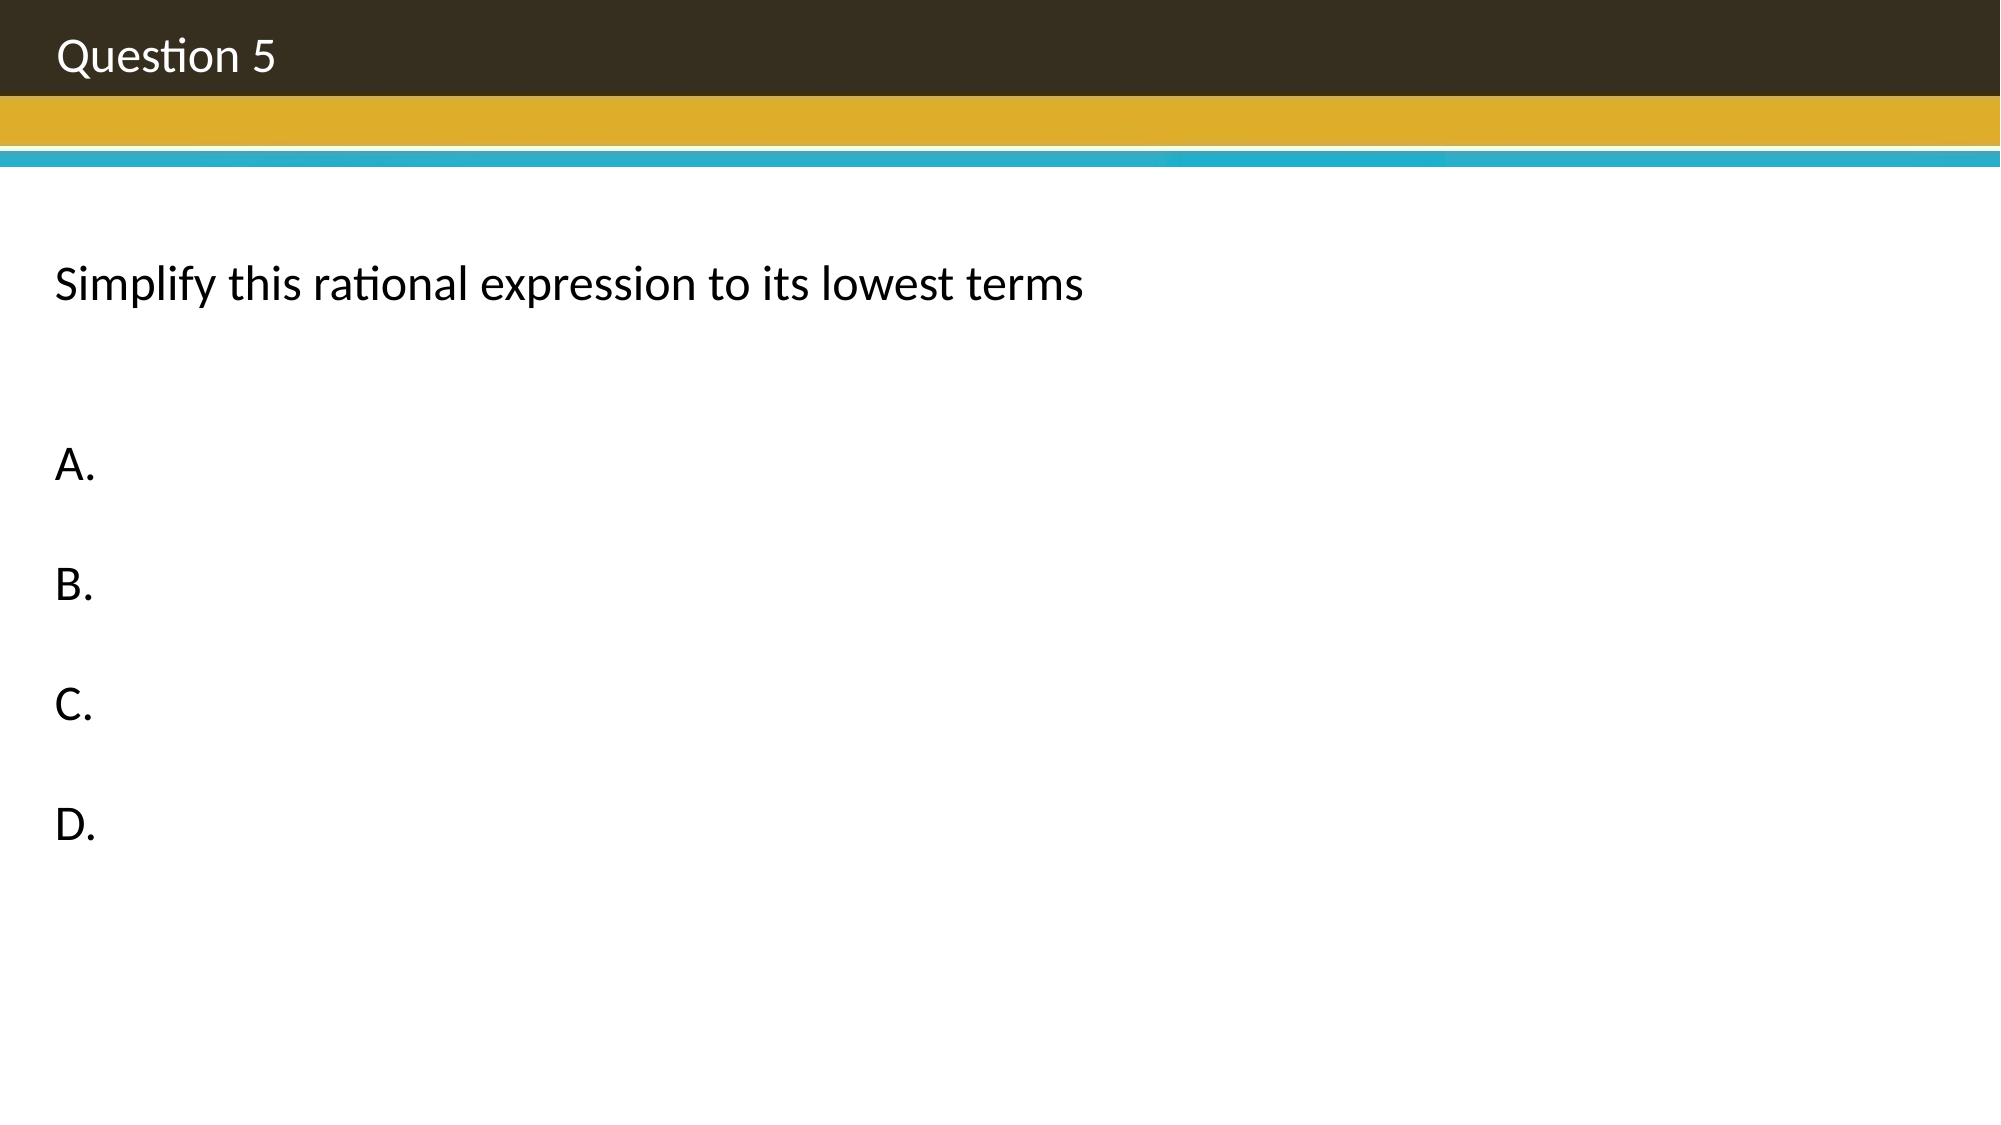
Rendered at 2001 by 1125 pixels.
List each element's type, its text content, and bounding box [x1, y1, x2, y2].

picture [0, 0, 2000, 167]
text_box Question 5 [41, 14, 293, 90]
